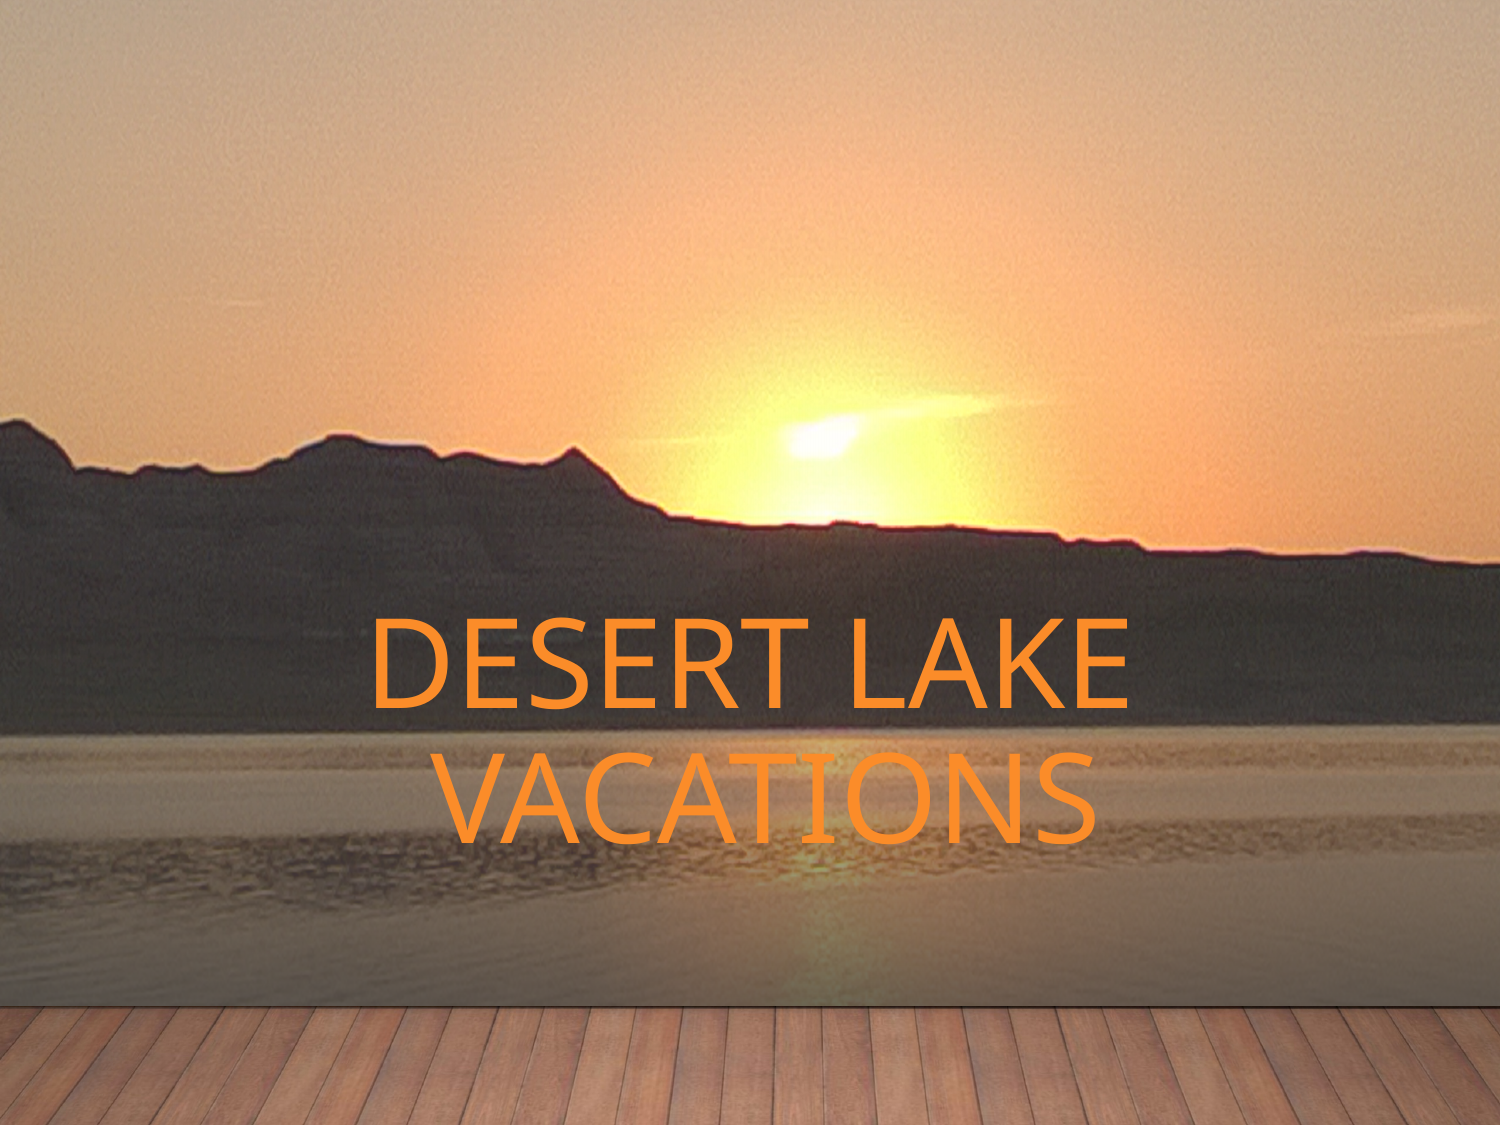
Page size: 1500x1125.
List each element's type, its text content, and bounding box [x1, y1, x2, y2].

picture [0, 1006, 1500, 1125]
title Desert Lake Vacations [322, 701, 1178, 871]
